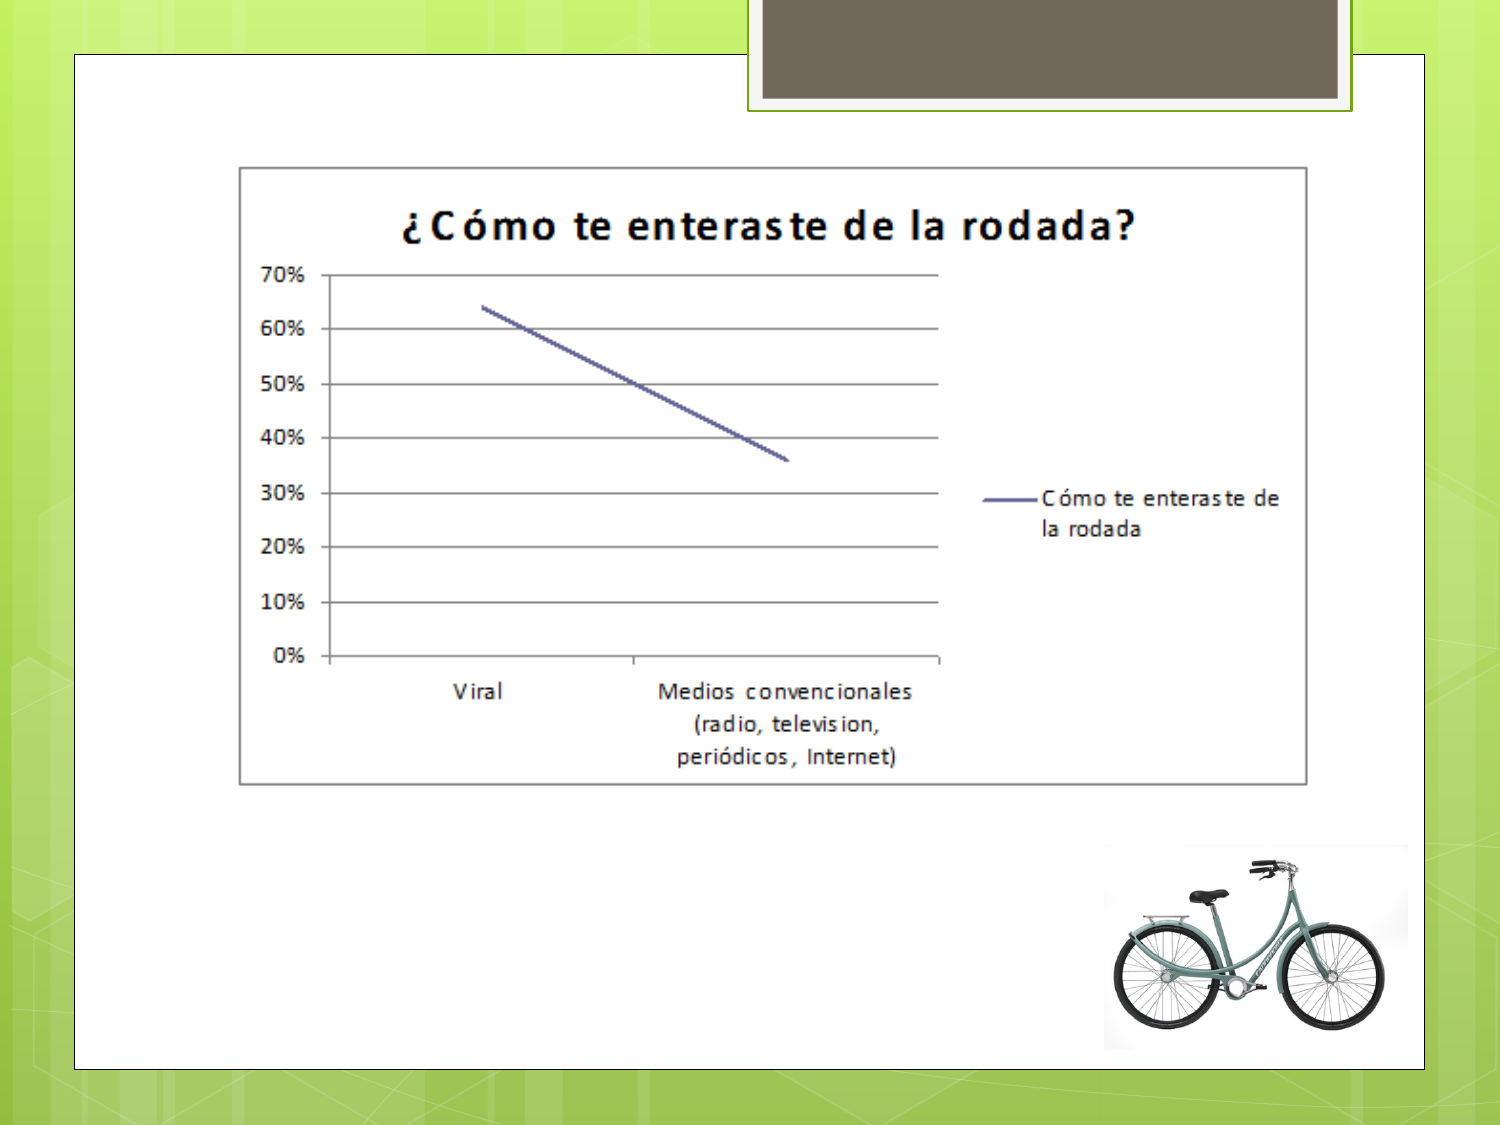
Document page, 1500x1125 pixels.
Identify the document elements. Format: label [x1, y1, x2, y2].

picture [1104, 845, 1408, 1050]
list [229, 160, 1321, 799]
